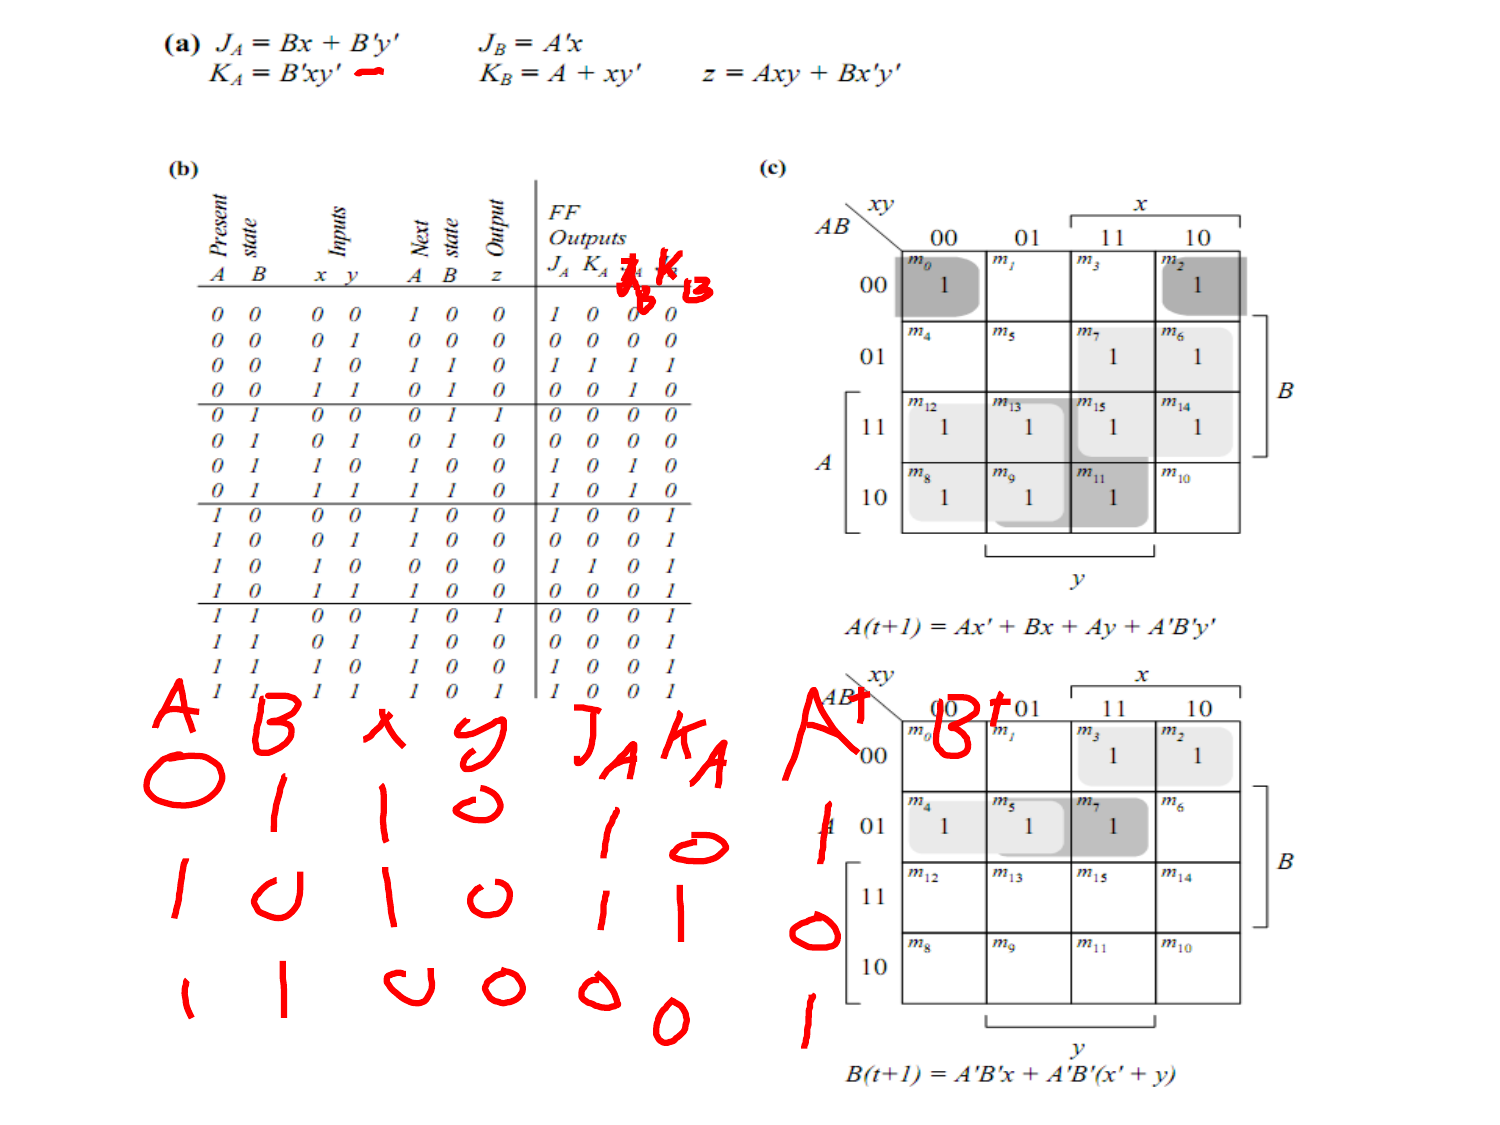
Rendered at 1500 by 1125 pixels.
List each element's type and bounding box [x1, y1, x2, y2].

picture [149, 24, 1349, 1101]
text_box [146, 70, 1011, 1050]
